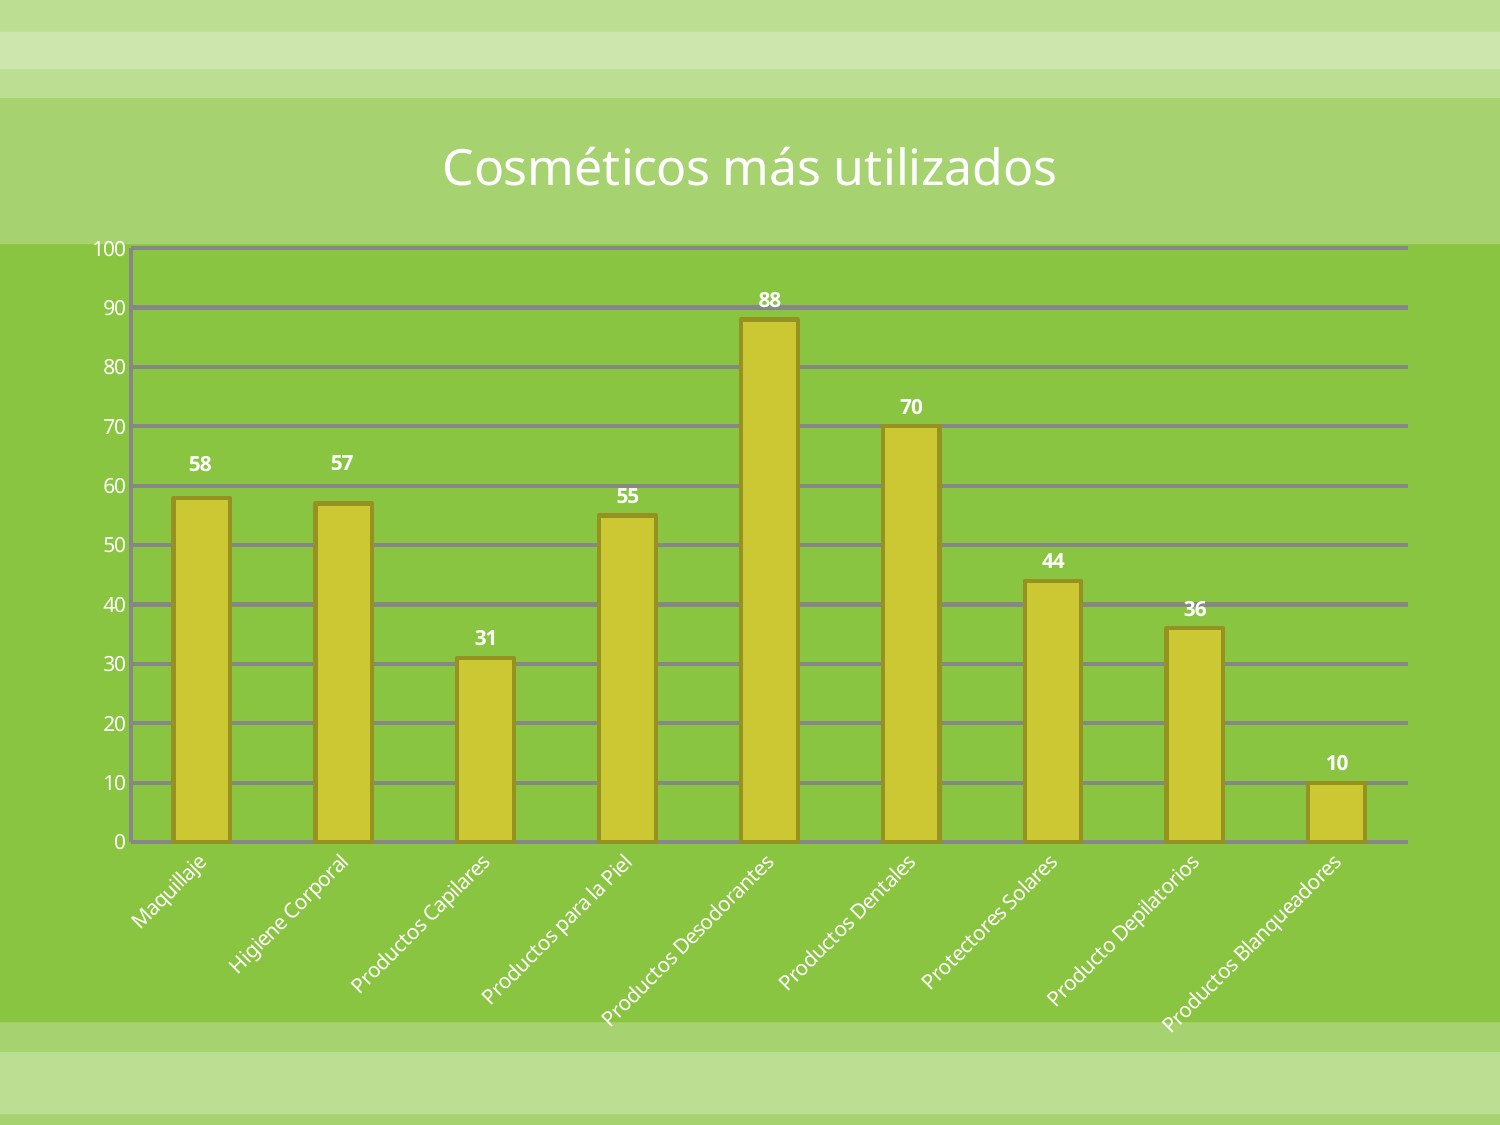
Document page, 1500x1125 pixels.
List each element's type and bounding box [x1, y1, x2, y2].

chart [63, 88, 1437, 1061]
picture [0, 0, 1500, 1125]
